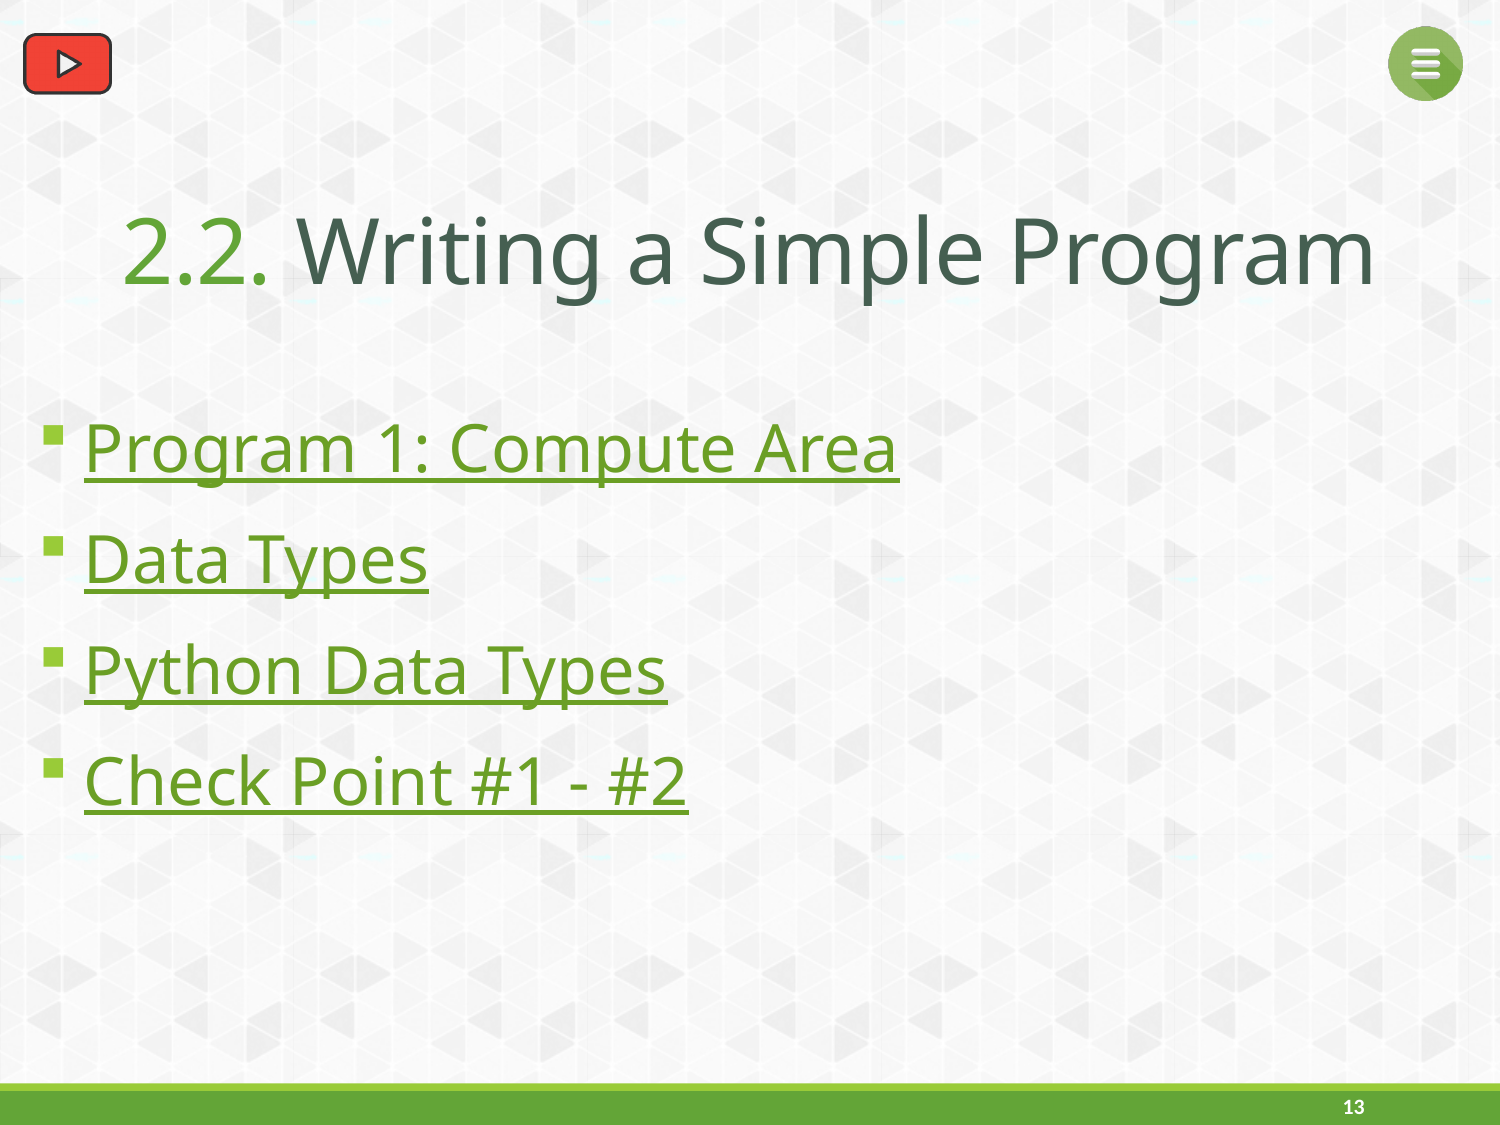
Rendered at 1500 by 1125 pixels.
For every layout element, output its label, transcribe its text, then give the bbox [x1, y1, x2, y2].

picture [0, 0, 1500, 1083]
list Program 1: Compute Area Data Types Python Data Types Check Point #1 - #2 [23, 399, 1476, 1078]
title 2.2. Writing a Simple Program [23, 112, 1476, 399]
slide_number 13 [1218, 1090, 1380, 1121]
